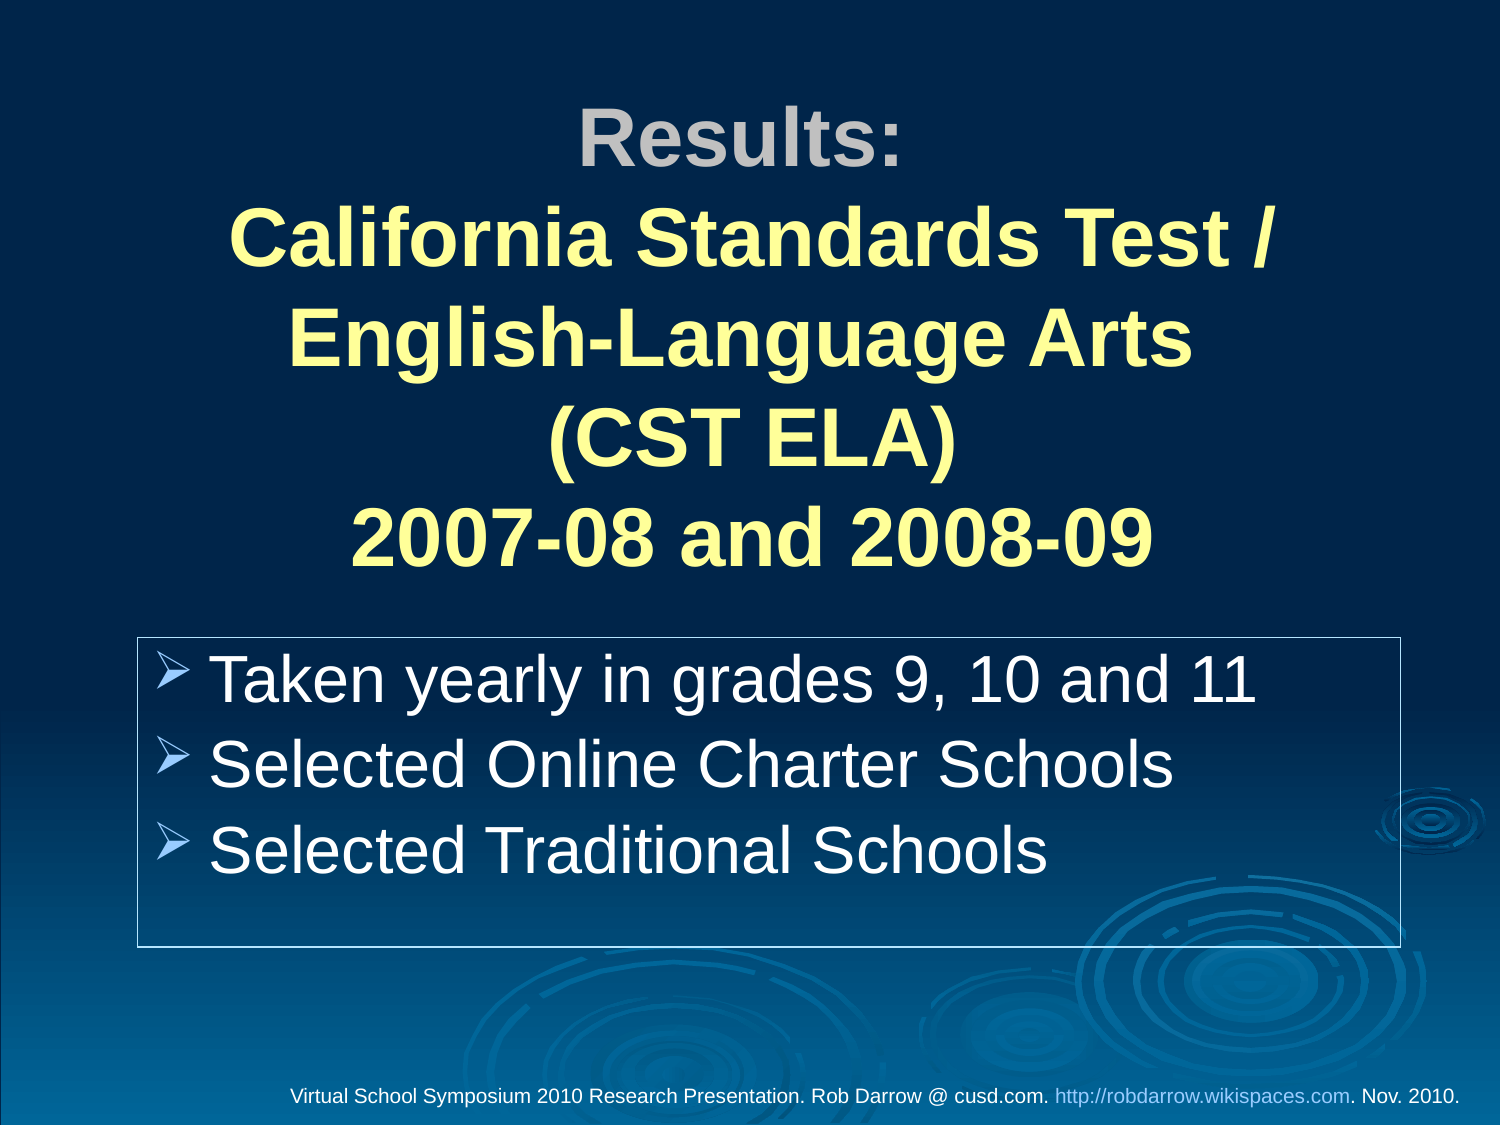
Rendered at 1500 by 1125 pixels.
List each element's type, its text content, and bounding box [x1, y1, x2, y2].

list Taken yearly in grades 9, 10 and 11 Selected Online Charter Schools Selected Traditional Schools [137, 637, 1401, 948]
title Results: California Standards Test / English-Language Arts (CST ELA) 2007-08 and 2008-09 [74, 83, 1432, 584]
